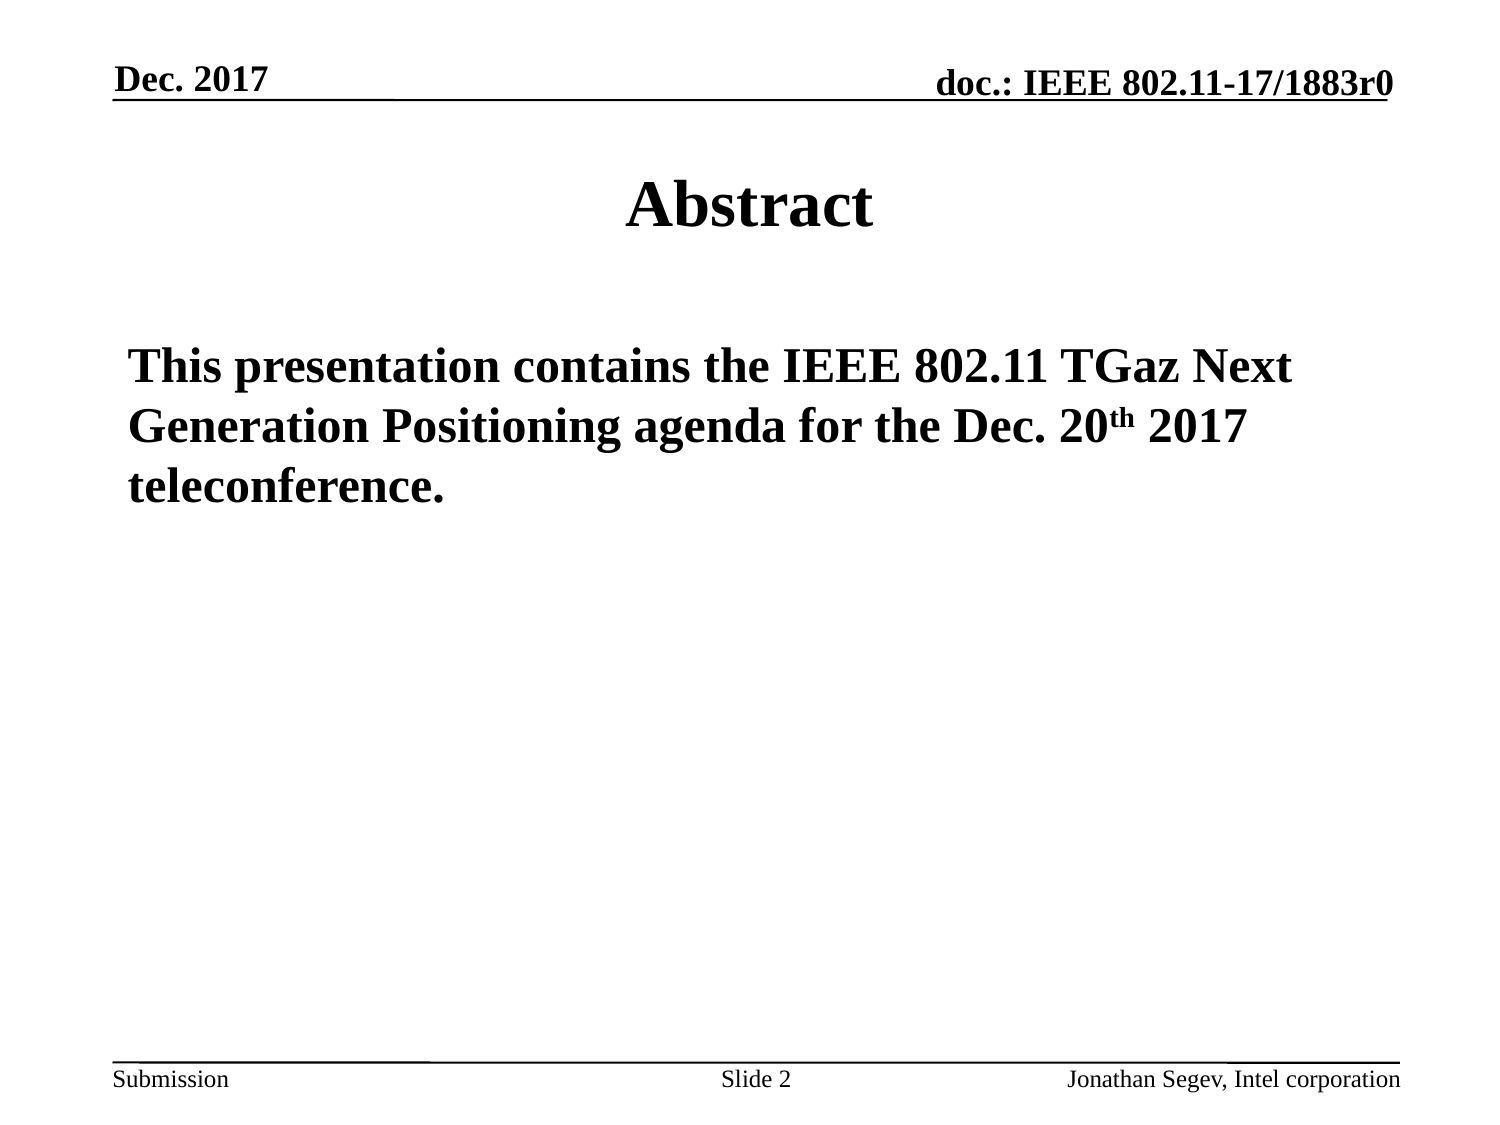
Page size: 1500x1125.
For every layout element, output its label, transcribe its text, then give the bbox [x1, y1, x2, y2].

footer Jonathan Segev, Intel corporation [902, 1061, 1402, 1093]
list This presentation contains the IEEE 802.11 TGaz Next Generation Positioning agenda for the Dec. 20th 2017 teleconference. [112, 324, 1388, 1001]
title Abstract [112, 112, 1388, 288]
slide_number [114, 54, 540, 100]
slide_number Slide 2 [712, 1061, 800, 1123]
